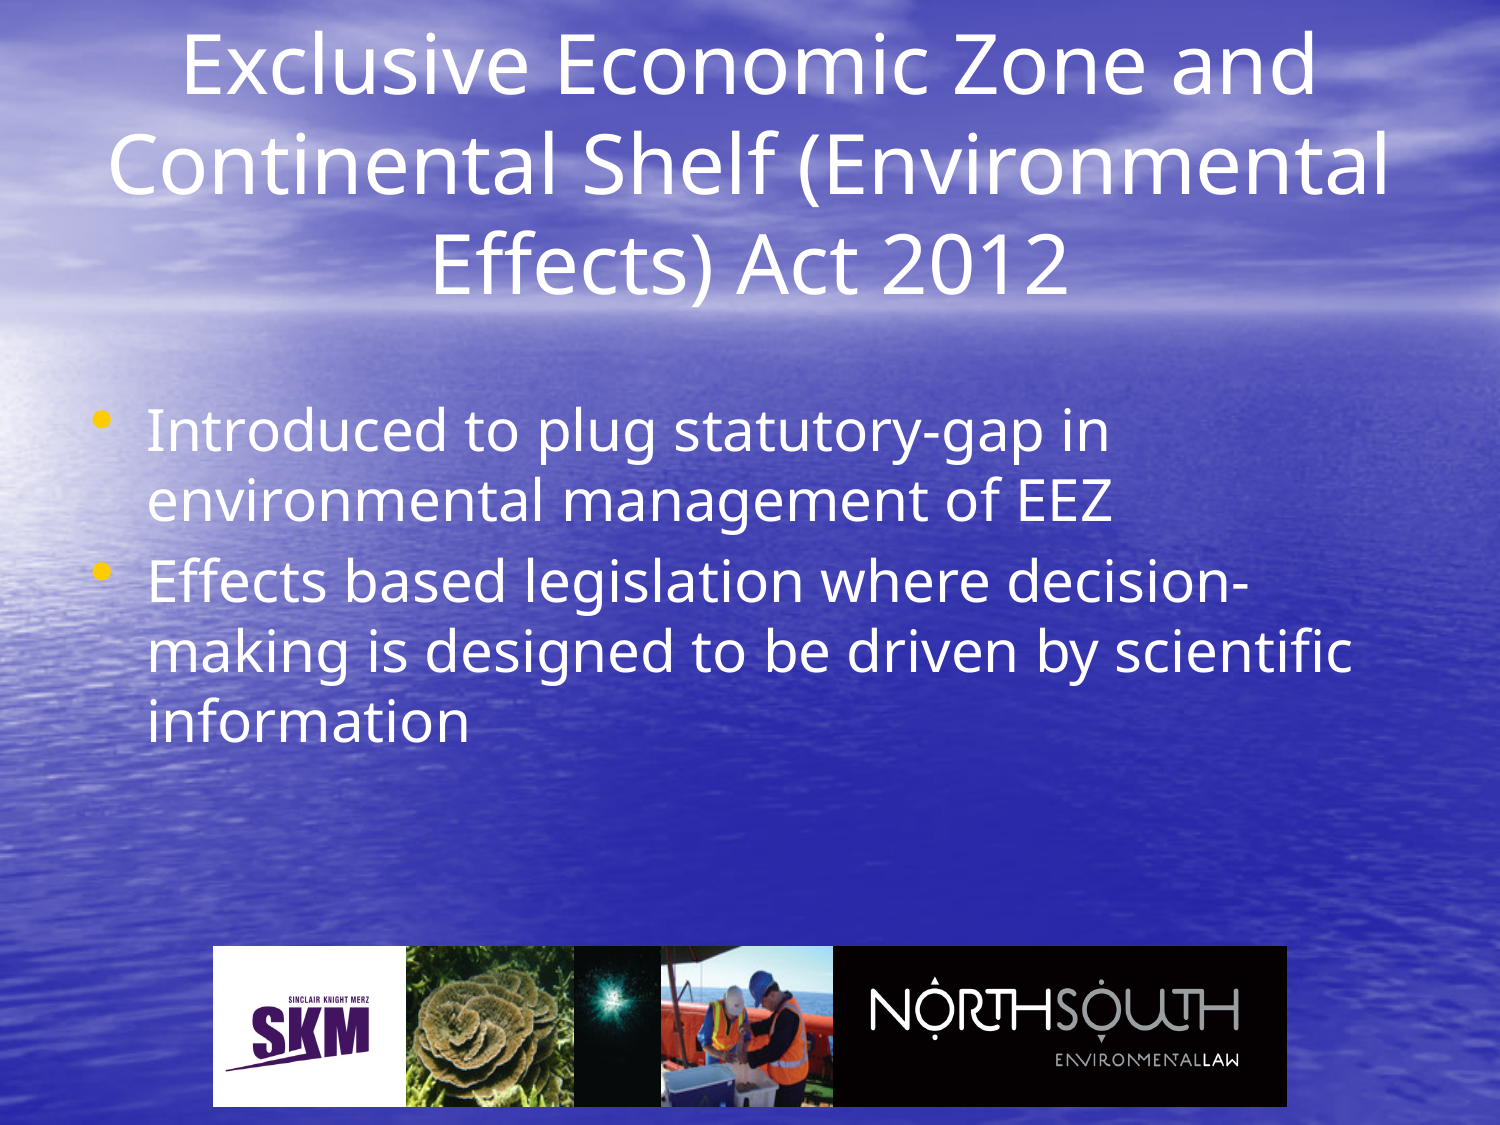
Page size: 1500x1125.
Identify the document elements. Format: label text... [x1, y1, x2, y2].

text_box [182, 892, 1318, 1125]
list Introduced to plug statutory-gap in environmental management of EEZ Effects based legislation where decision-making is designed to be driven by scientific information [74, 385, 1426, 858]
title Exclusive Economic Zone and Continental Shelf (Environmental Effects) Act 2012 [74, 47, 1426, 276]
